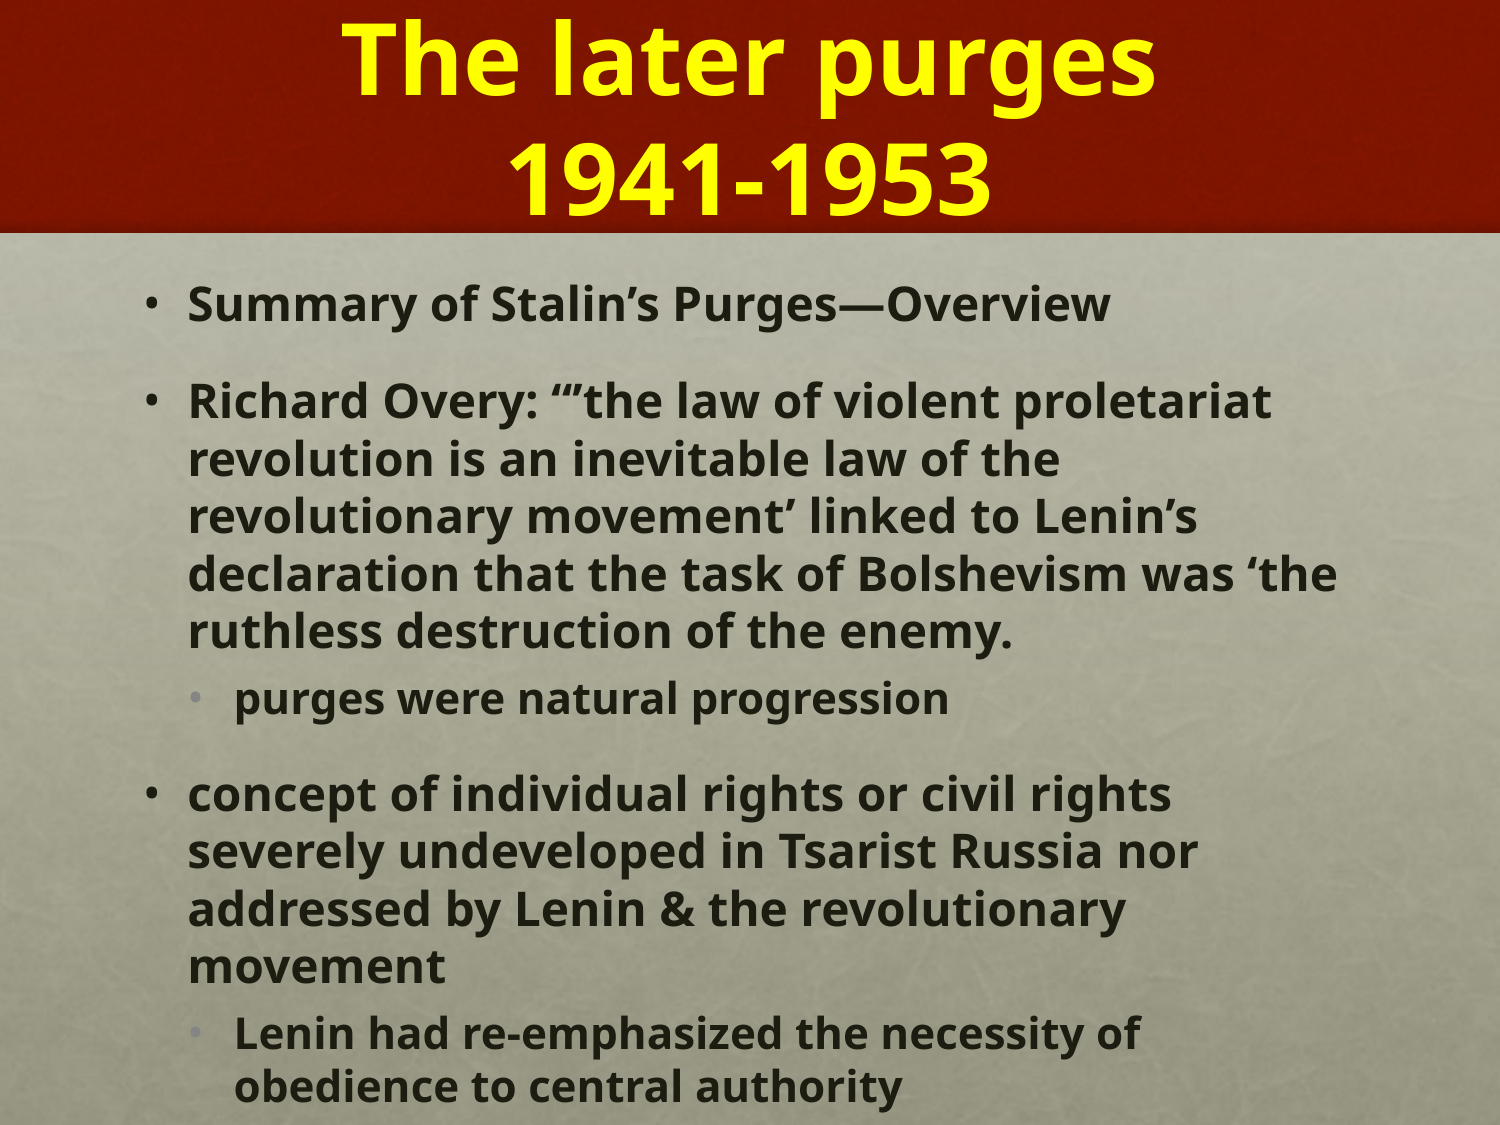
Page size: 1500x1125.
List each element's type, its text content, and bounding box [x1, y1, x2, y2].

title The later purges 1941-1953 [127, 10, 1372, 221]
picture [0, 214, 1500, 1125]
list Summary of Stalin’s Purges—Overview Richard Overy: “’the law of violent proletariat revolution is an inevitable law of the revolutionary movement’ linked to Lenin’s declaration that the task of Bolshevism was ‘the ruthless destruction of the enemy. purges were natural progression concept of individual rights or civil rights severely undeveloped in Tsarist Russia nor addressed by Lenin & the revolutionary movement Lenin had re-emphasized the necessity of obedience to central authority [127, 265, 1372, 1125]
